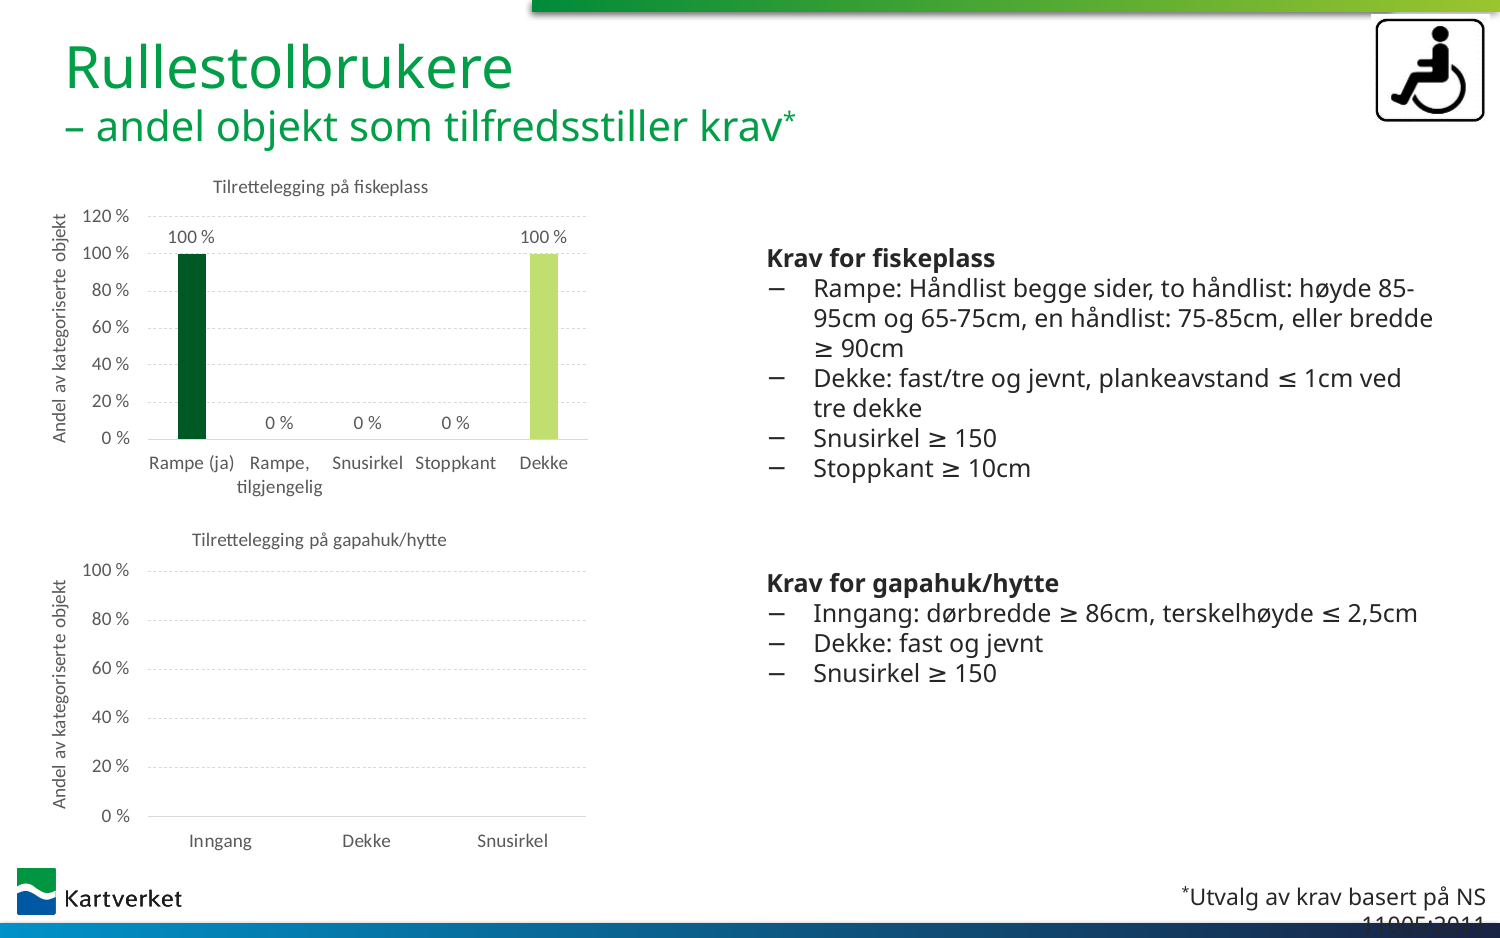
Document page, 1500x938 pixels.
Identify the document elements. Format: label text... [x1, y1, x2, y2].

picture [1371, 13, 1491, 127]
picture [41, 520, 597, 859]
text_box Krav for gapahuk/hytte Inngang: dørbredde ≥ 86cm, terskelhøyde ≤ 2,5cm Dekke: fast og jevnt Snusirkel ≥ 150 [751, 560, 1452, 695]
text_box Rullestolbrukere – andel objekt som tilfredsstiller krav* [49, 29, 1431, 158]
picture [41, 166, 599, 505]
text_box Krav for fiskeplass Rampe: Håndlist begge sider, to håndlist: høyde 85-95cm og 65-75cm, en håndlist: 75-85cm, eller bredde ≥ 90cm Dekke: fast/tre og jevnt, plankeavstand ≤ 1cm ved tre dekke Snusirkel ≥ 150 Stoppkant ≥ 10cm [751, 235, 1452, 490]
text_box *Utvalg av krav basert på NS 11005:2011 [1068, 873, 1500, 938]
